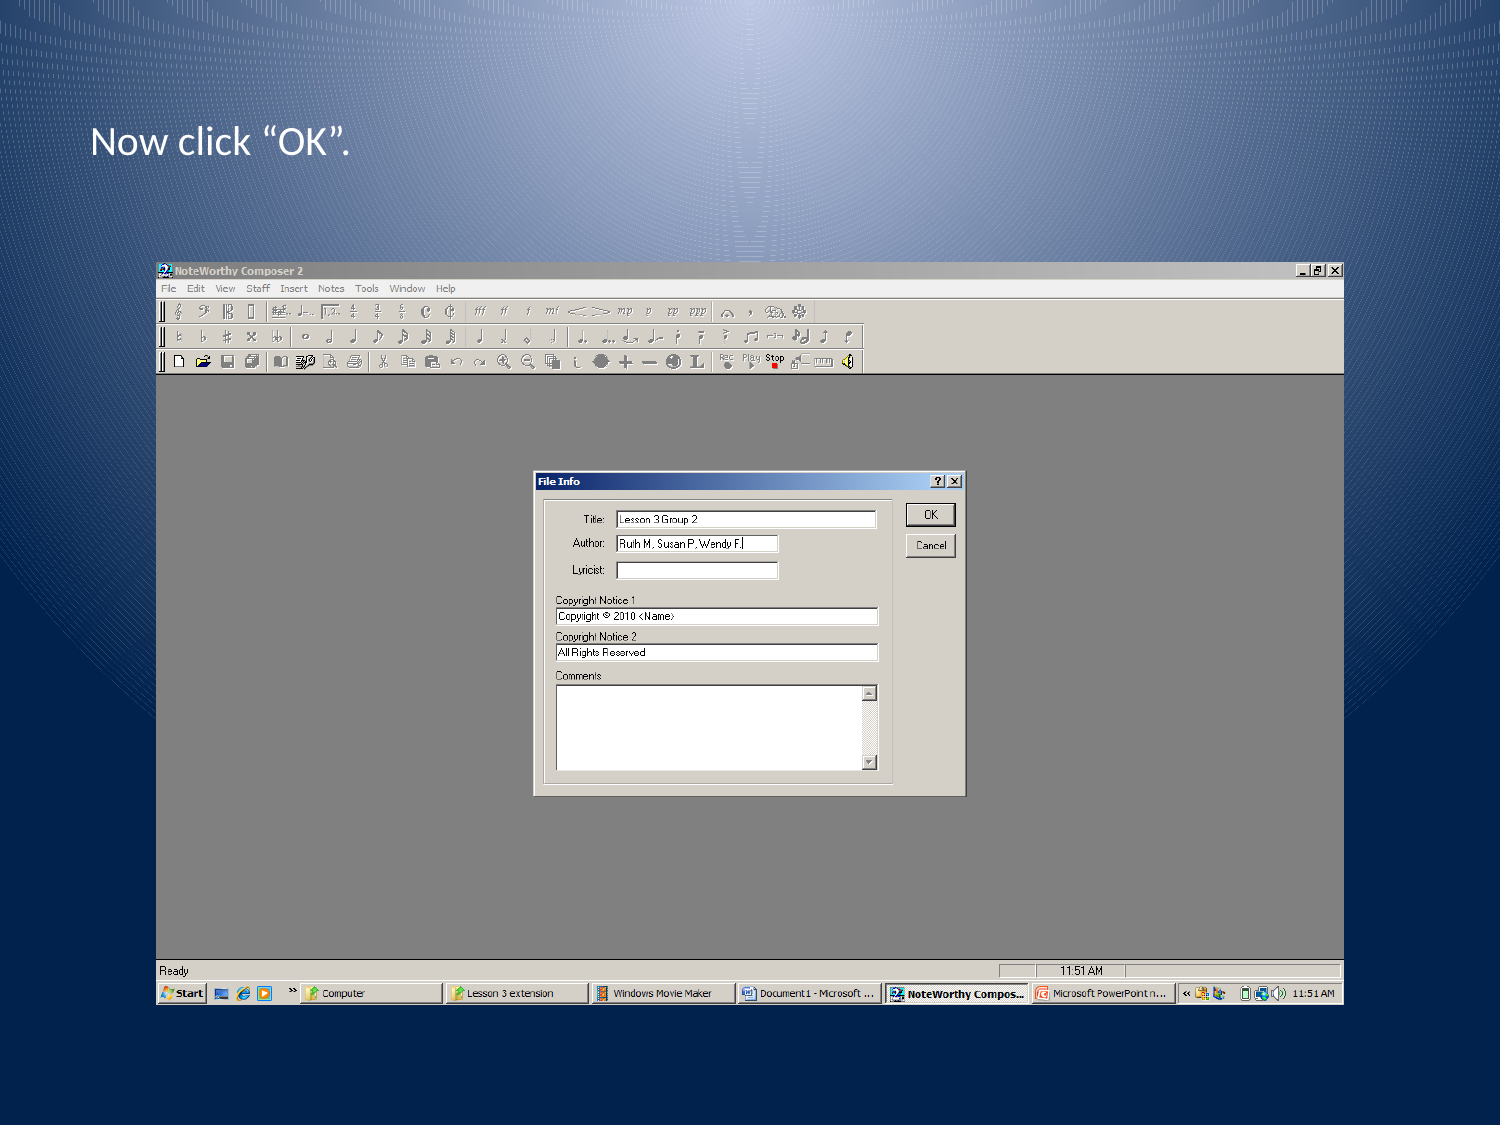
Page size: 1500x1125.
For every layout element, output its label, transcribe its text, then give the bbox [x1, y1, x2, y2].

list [155, 262, 1345, 1006]
title Now click “OK”. [75, 45, 1425, 233]
